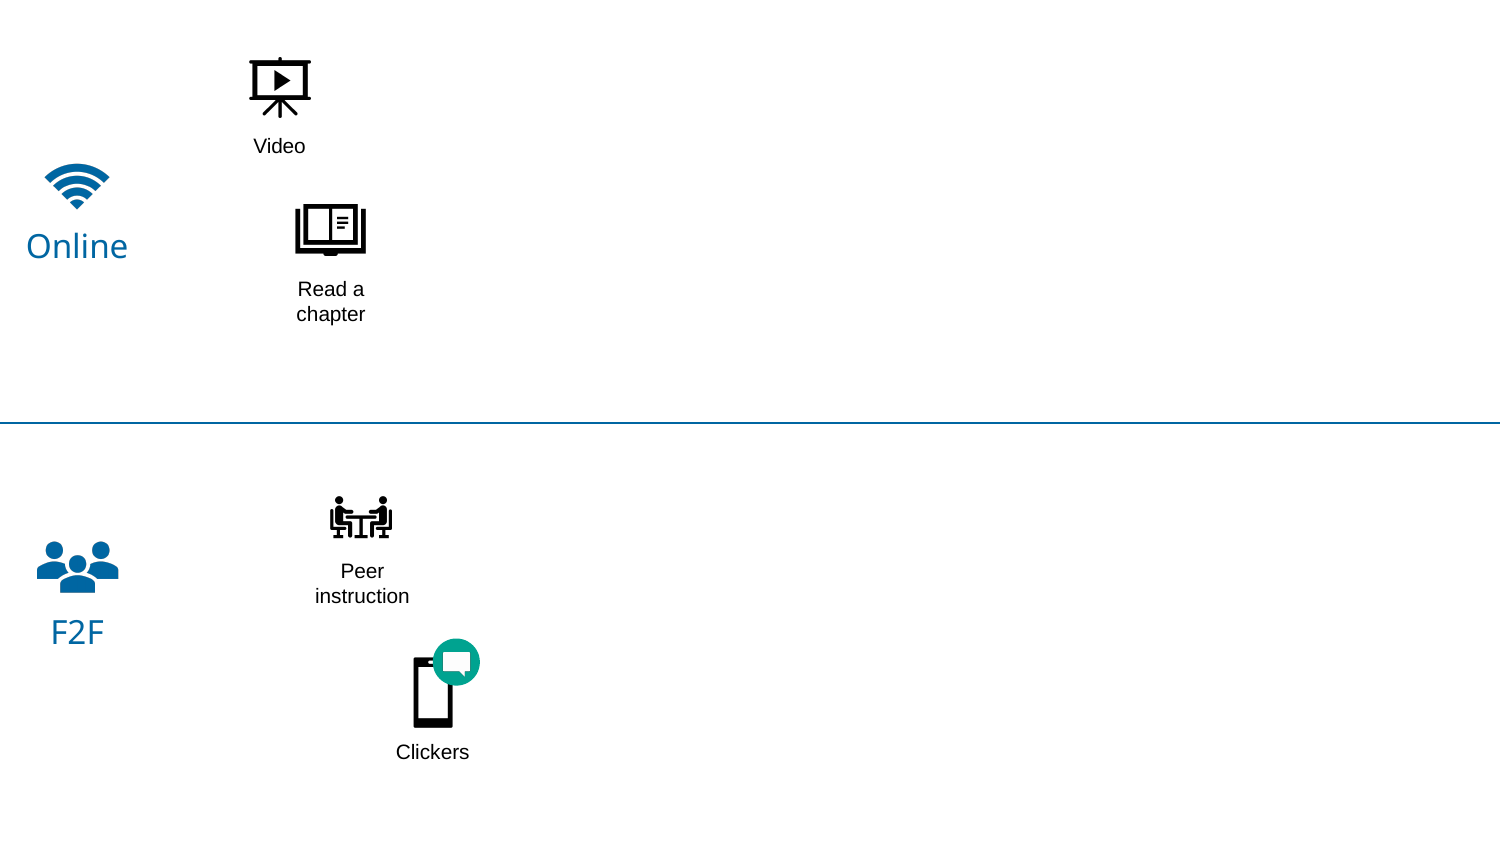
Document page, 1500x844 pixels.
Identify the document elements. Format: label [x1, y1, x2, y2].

picture [29, 139, 125, 234]
text_box [291, 478, 434, 617]
text_box [432, 638, 481, 686]
text_box [351, 654, 515, 773]
text_box [279, 190, 383, 334]
text_box [222, 48, 337, 166]
picture [31, 520, 124, 614]
